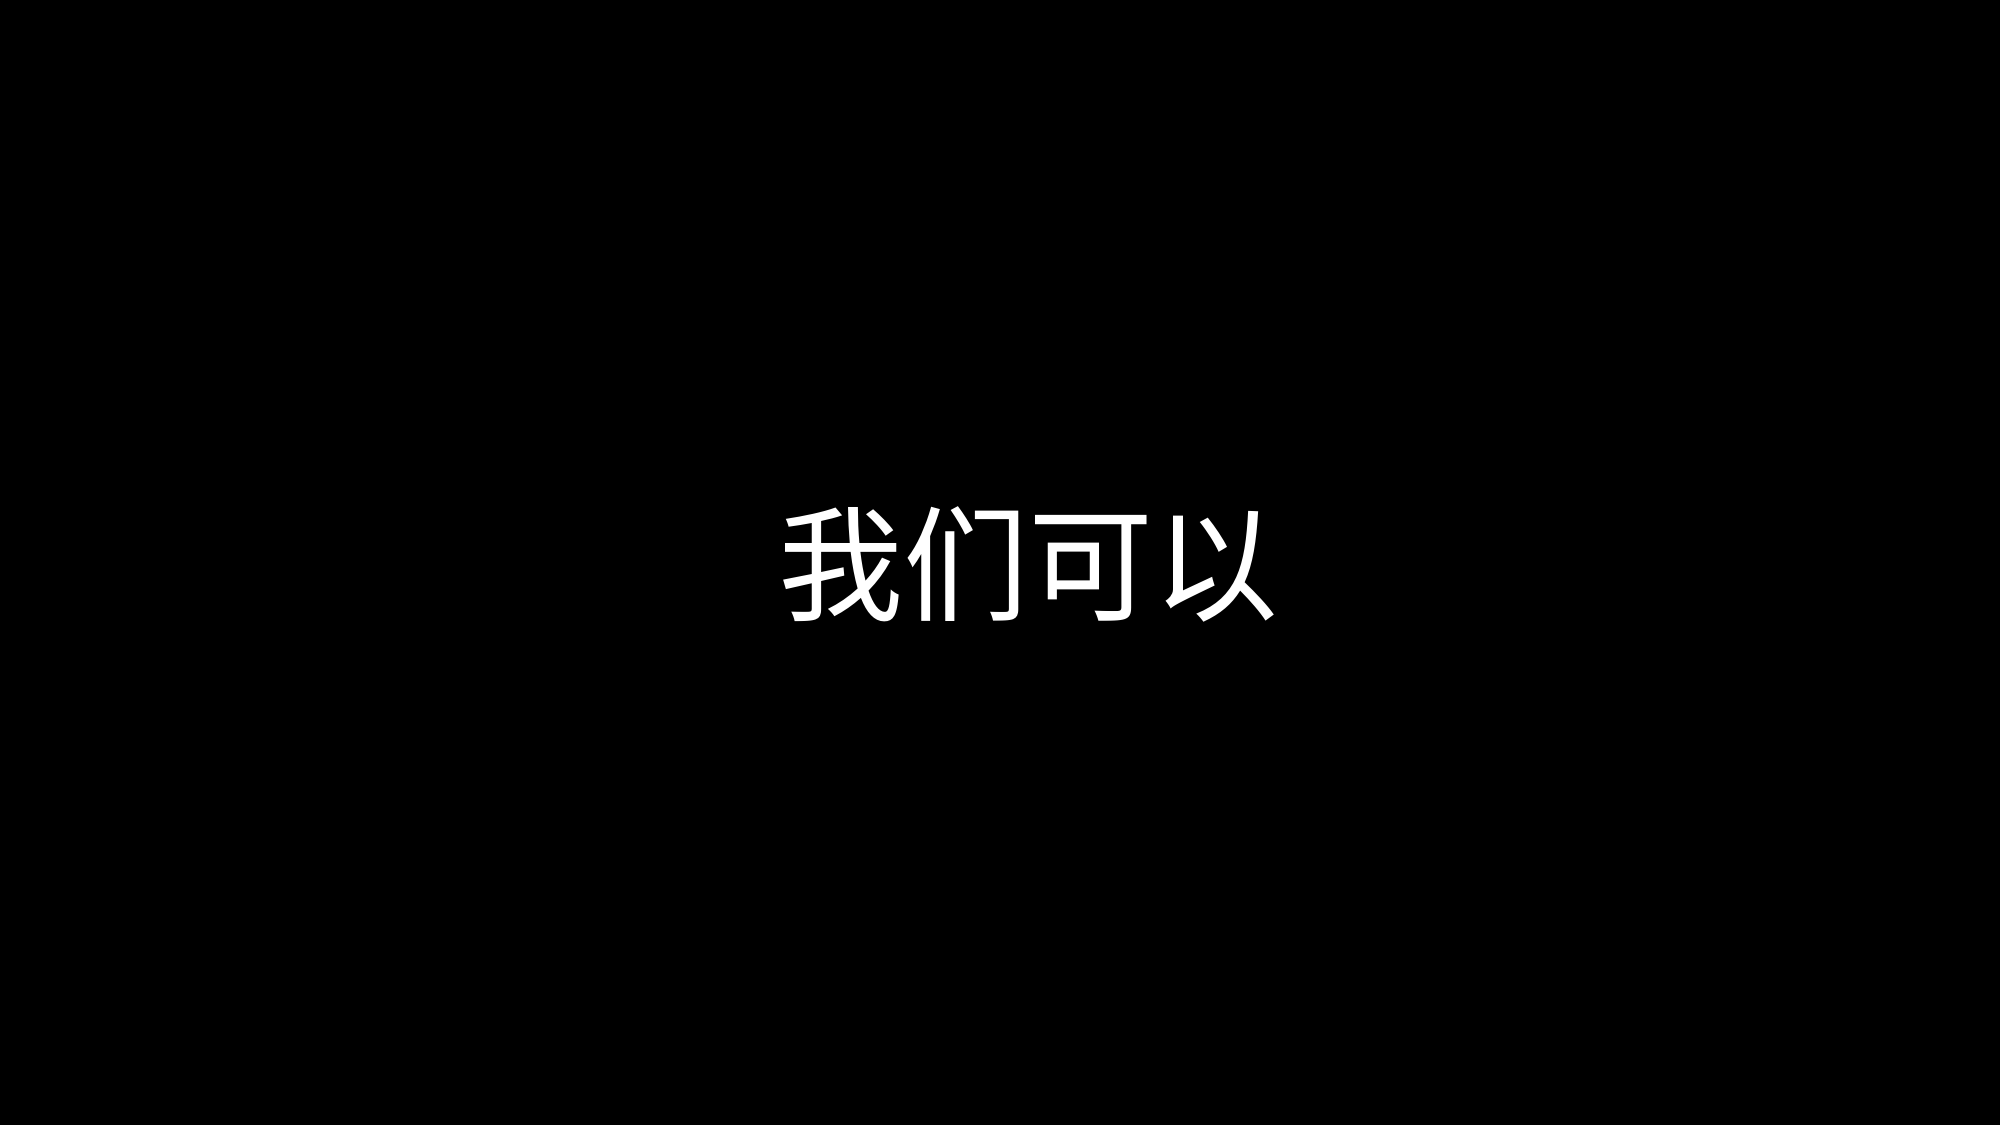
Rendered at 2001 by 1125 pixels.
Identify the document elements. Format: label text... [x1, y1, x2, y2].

text_box 我们可以 [500, 479, 1500, 644]
